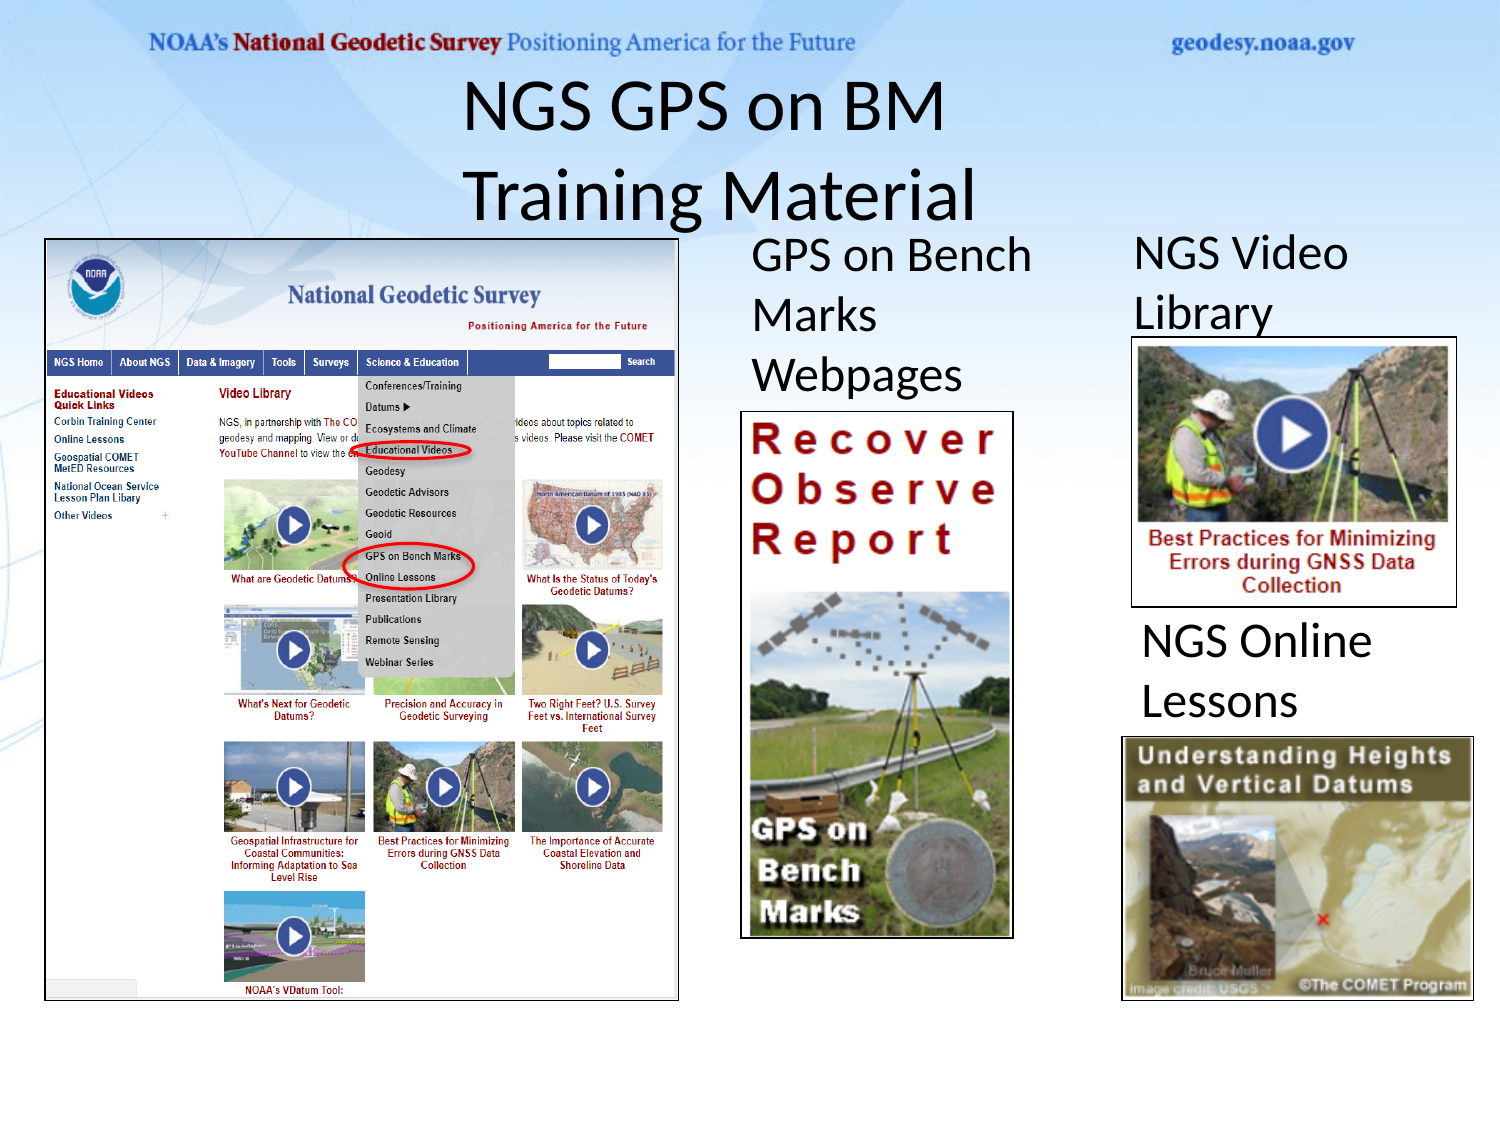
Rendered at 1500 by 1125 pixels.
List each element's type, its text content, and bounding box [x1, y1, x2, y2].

text_box NGS Online Lessons [1126, 604, 1462, 735]
text_box NGS Video Library [1118, 211, 1454, 347]
picture [0, 0, 1500, 1125]
text_box NGS GPS on BM Training Material [447, 48, 1164, 244]
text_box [45, 239, 678, 1001]
text_box GPS on Bench Marks Webpages [736, 214, 1072, 409]
